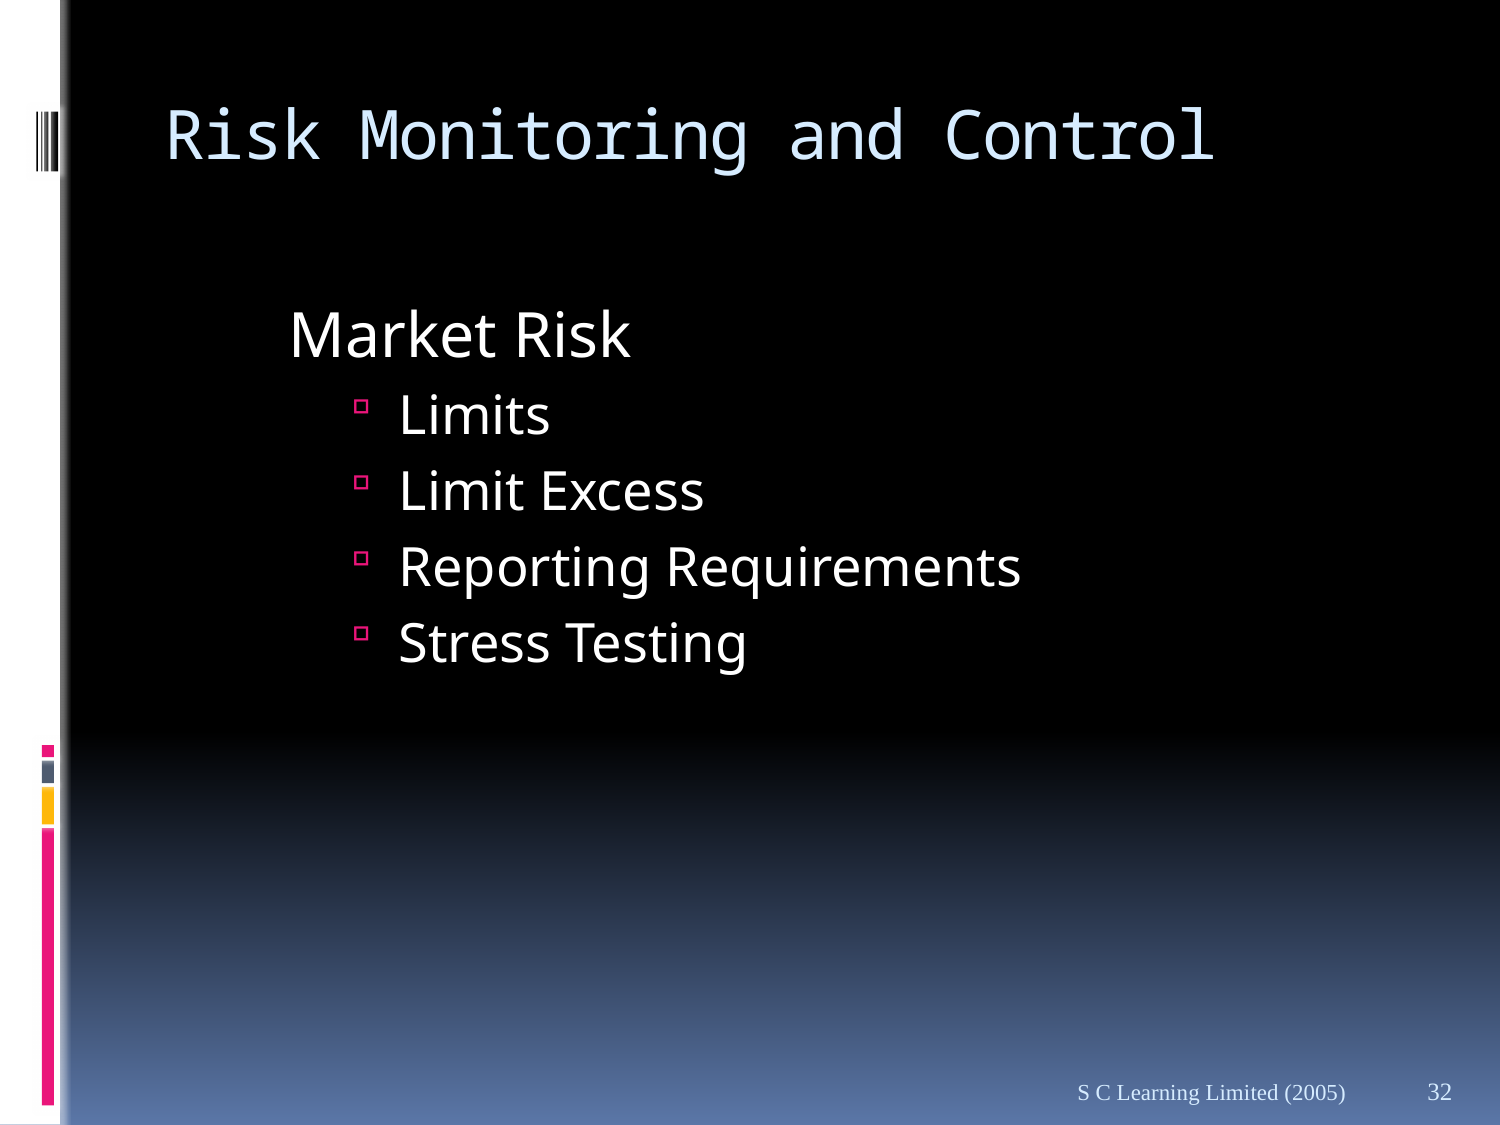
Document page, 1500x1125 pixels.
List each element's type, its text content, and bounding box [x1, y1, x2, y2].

title Risk Monitoring and Control [150, 83, 1425, 234]
list Market Risk Limits Limit Excess Reporting Requirements Stress Testing [262, 287, 1225, 994]
slide_number 32 [1412, 1052, 1488, 1113]
slide_number S C Learning Limited (2005) [1062, 1052, 1412, 1113]
